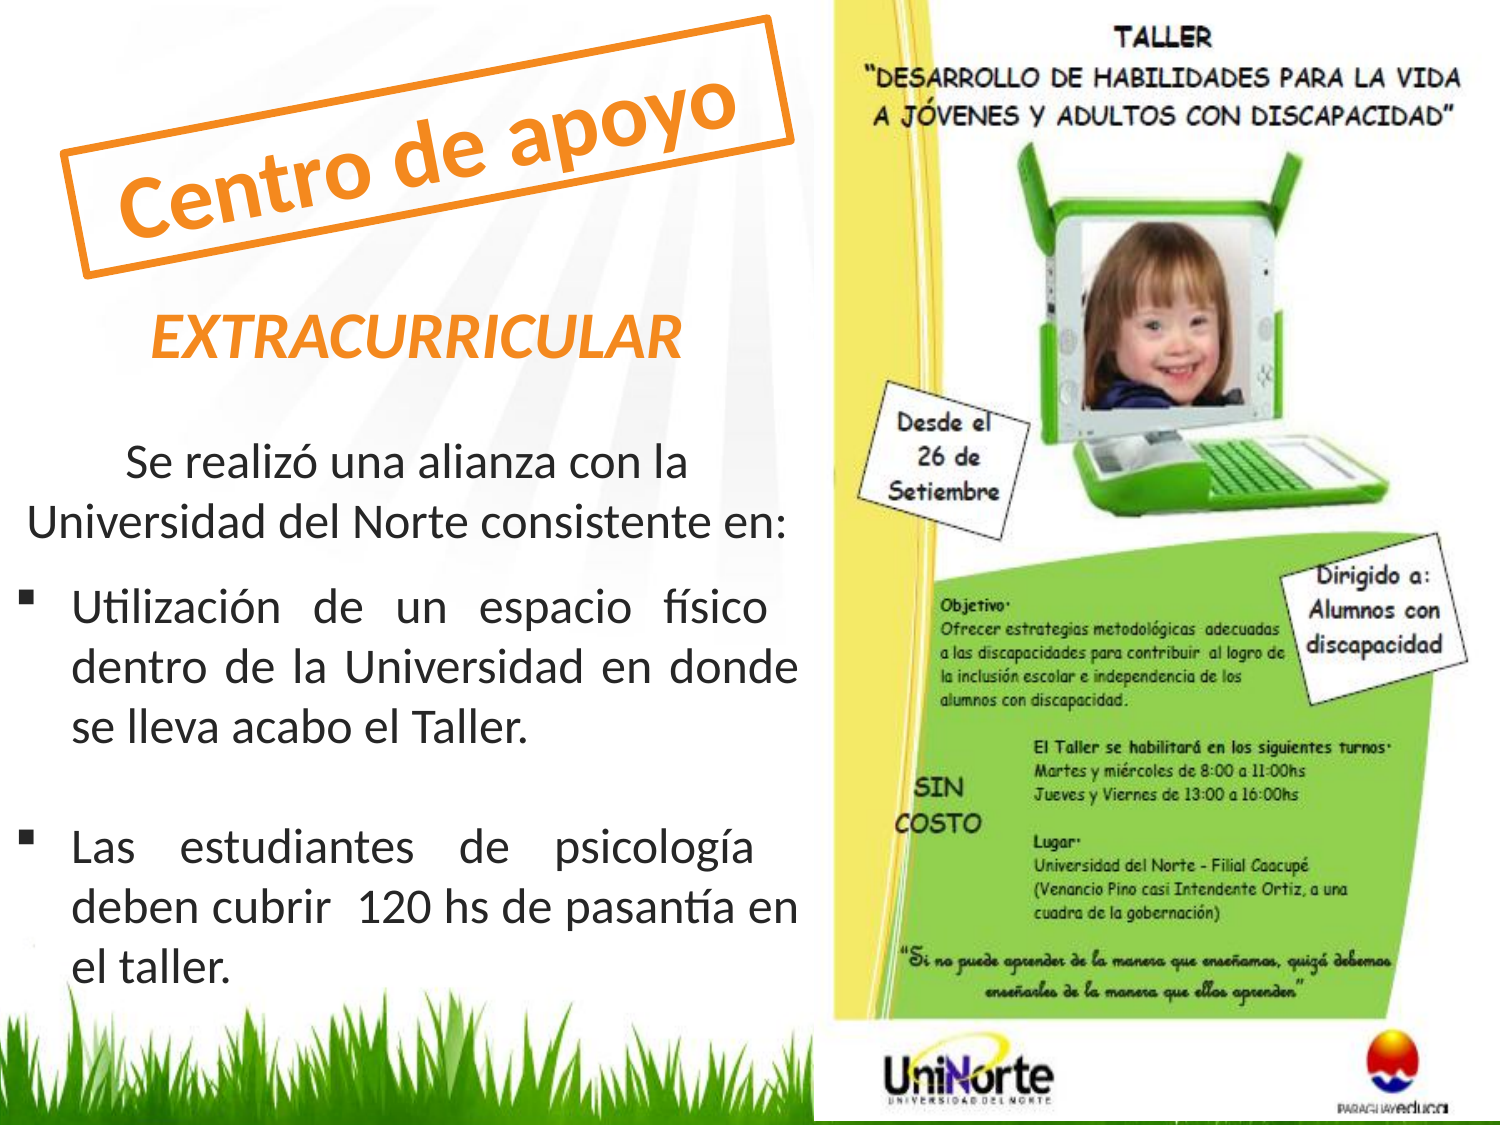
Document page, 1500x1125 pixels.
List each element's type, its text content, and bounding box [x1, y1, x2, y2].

picture [0, 0, 1500, 1125]
text_box Centro de apoyo [63, 18, 791, 276]
text_box Se realizó una alianza con la Universidad del Norte consistente en: Utilización de un espacio físico dentro de la Universidad en donde se lleva acabo el Taller. Las estudiantes de psicología deben cubrir 120 hs de pasantía en el taller. [0, 420, 809, 1001]
text_box EXTRACURRICULAR [40, 259, 809, 385]
